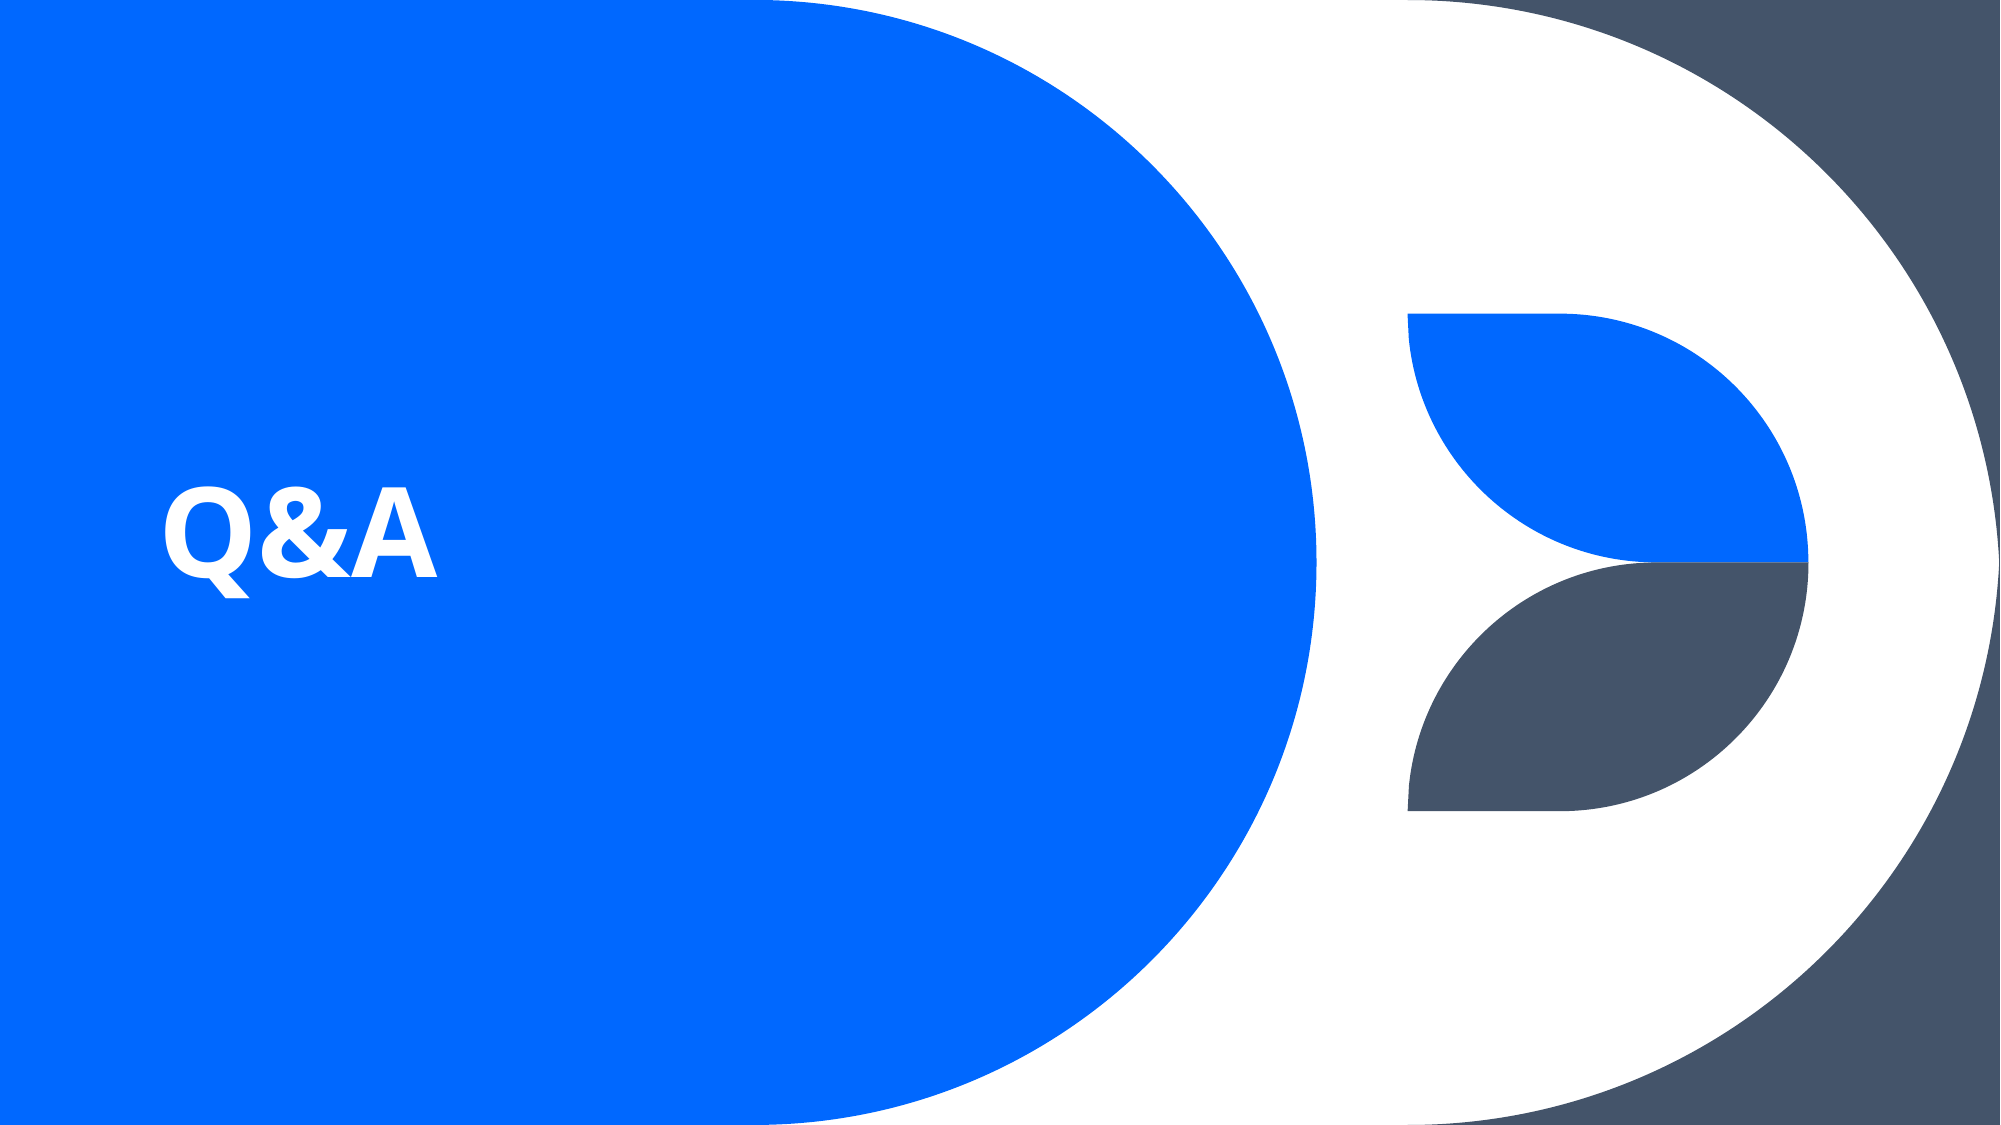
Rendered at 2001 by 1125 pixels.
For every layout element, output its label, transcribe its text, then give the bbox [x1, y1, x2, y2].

title Q&A [143, 343, 1168, 613]
